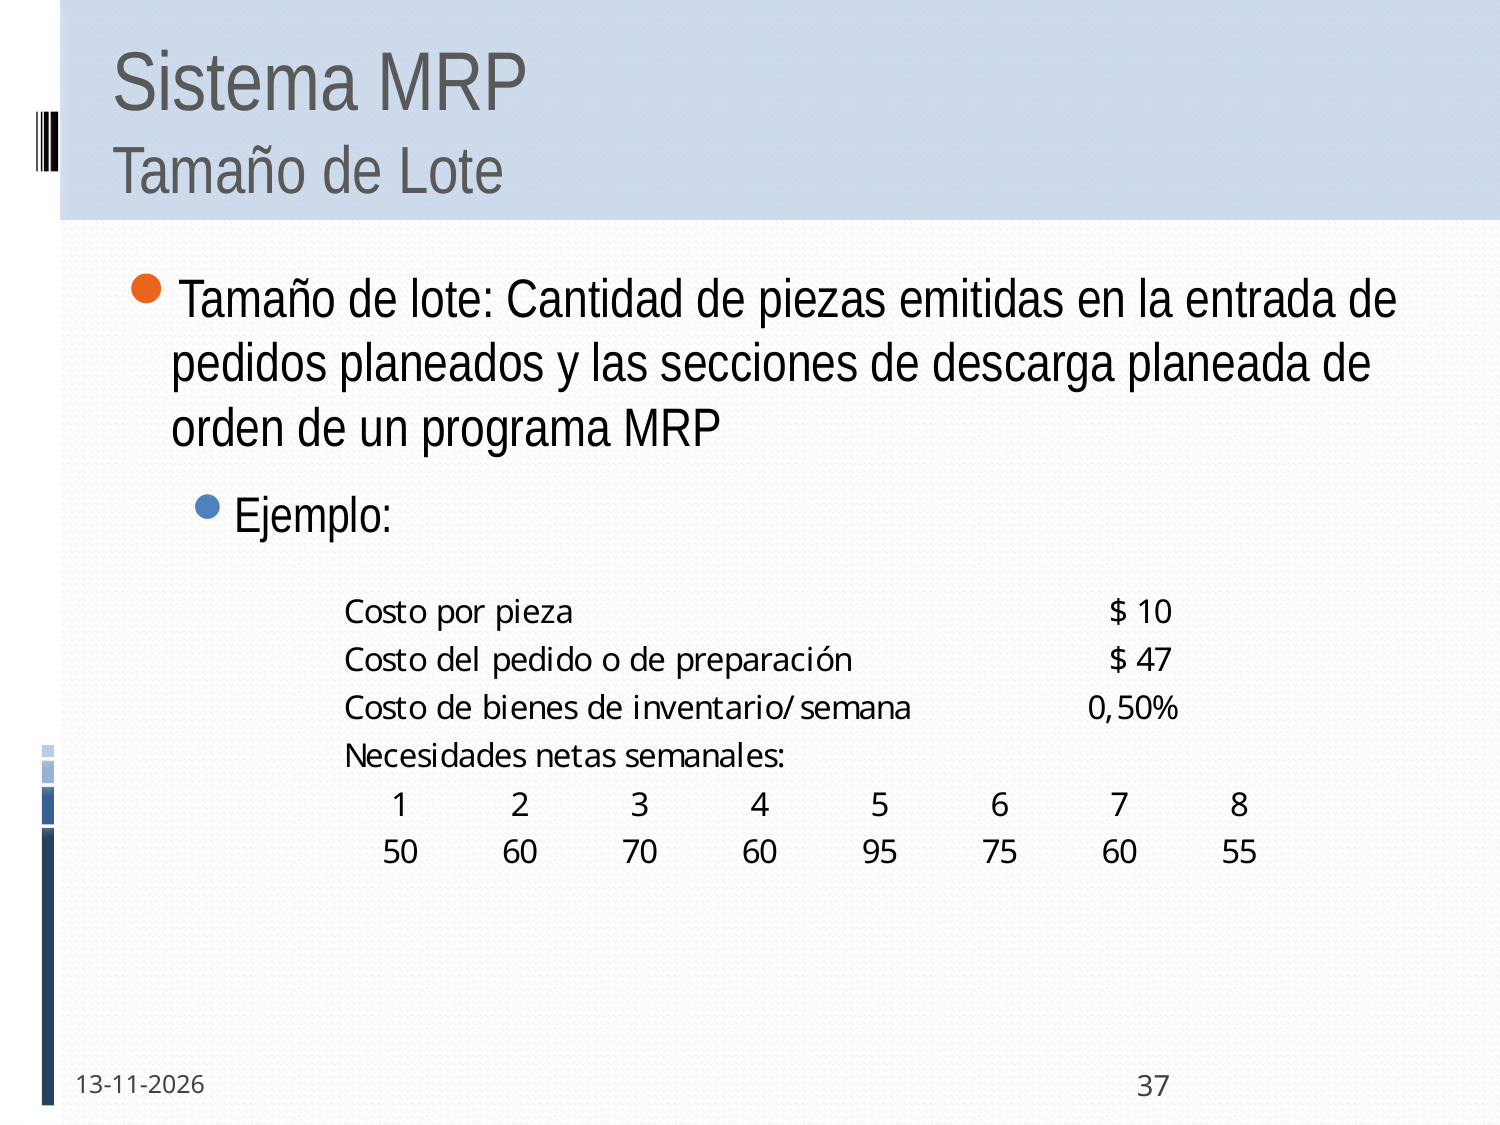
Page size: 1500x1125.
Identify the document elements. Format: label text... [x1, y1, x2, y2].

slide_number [75, 1042, 243, 1103]
slide_number 50 [330, 589, 1304, 890]
list Tamaño de lote: Cantidad de piezas emitidas en la entrada de pedidos planeados y las secciones de descarga planeada de orden de un programa MRP Ejemplo: [111, 255, 1436, 1038]
slide_number 37 [1045, 1046, 1171, 1107]
picture [336, 585, 1300, 879]
title Sistema MRP Tamaño de Lote [111, 18, 1436, 207]
